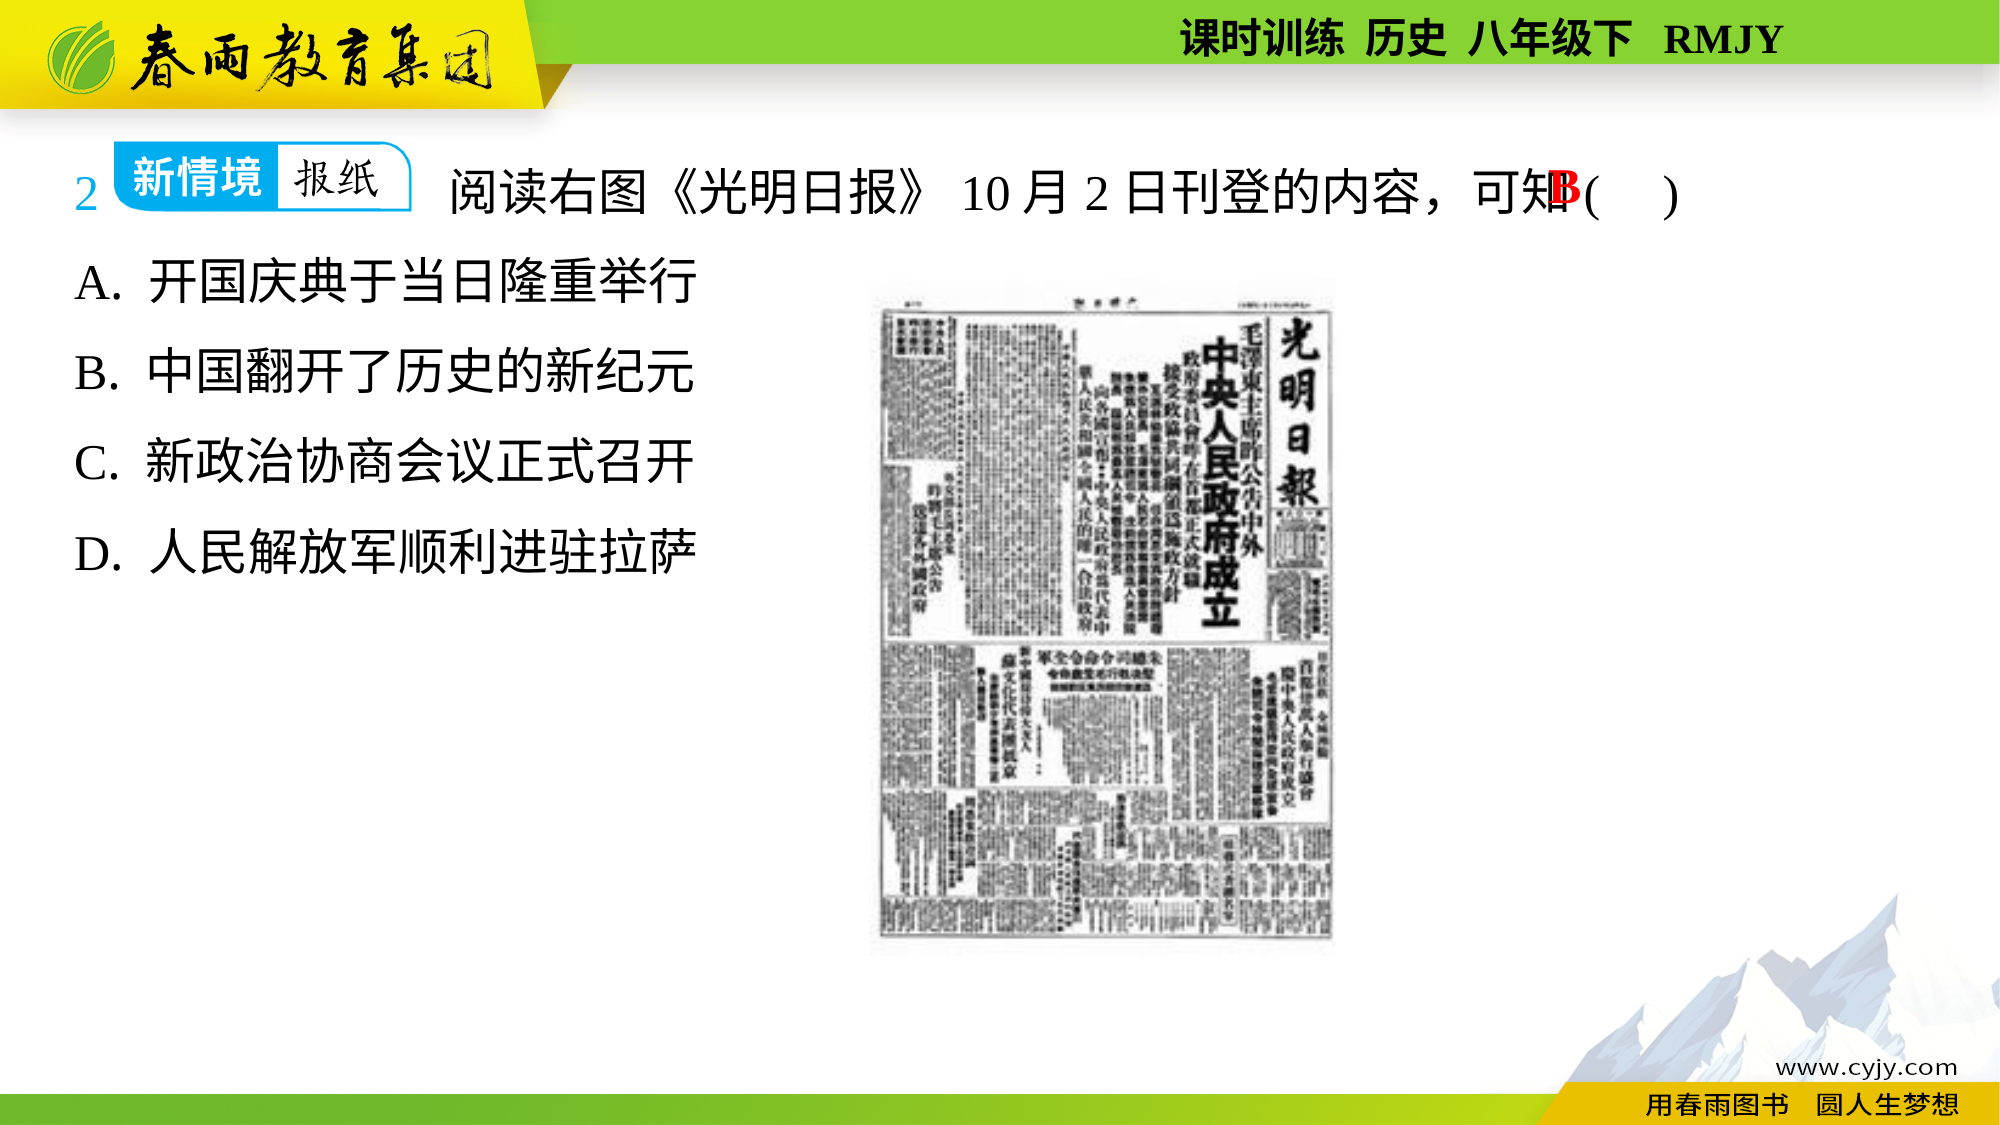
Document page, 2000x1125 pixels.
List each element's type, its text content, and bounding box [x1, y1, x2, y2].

picture [0, 0, 2000, 1125]
list 2 阅读右图《光明日报》10月2日刊登的内容，可知( ) A. 开国庆典于当日隆重举行 B. 中国翻开了历史的新纪元 C. 新政治协商会议正式召开 D. 人民解放军顺利进驻拉萨 [59, 122, 1944, 592]
text_box B [1533, 146, 1597, 221]
